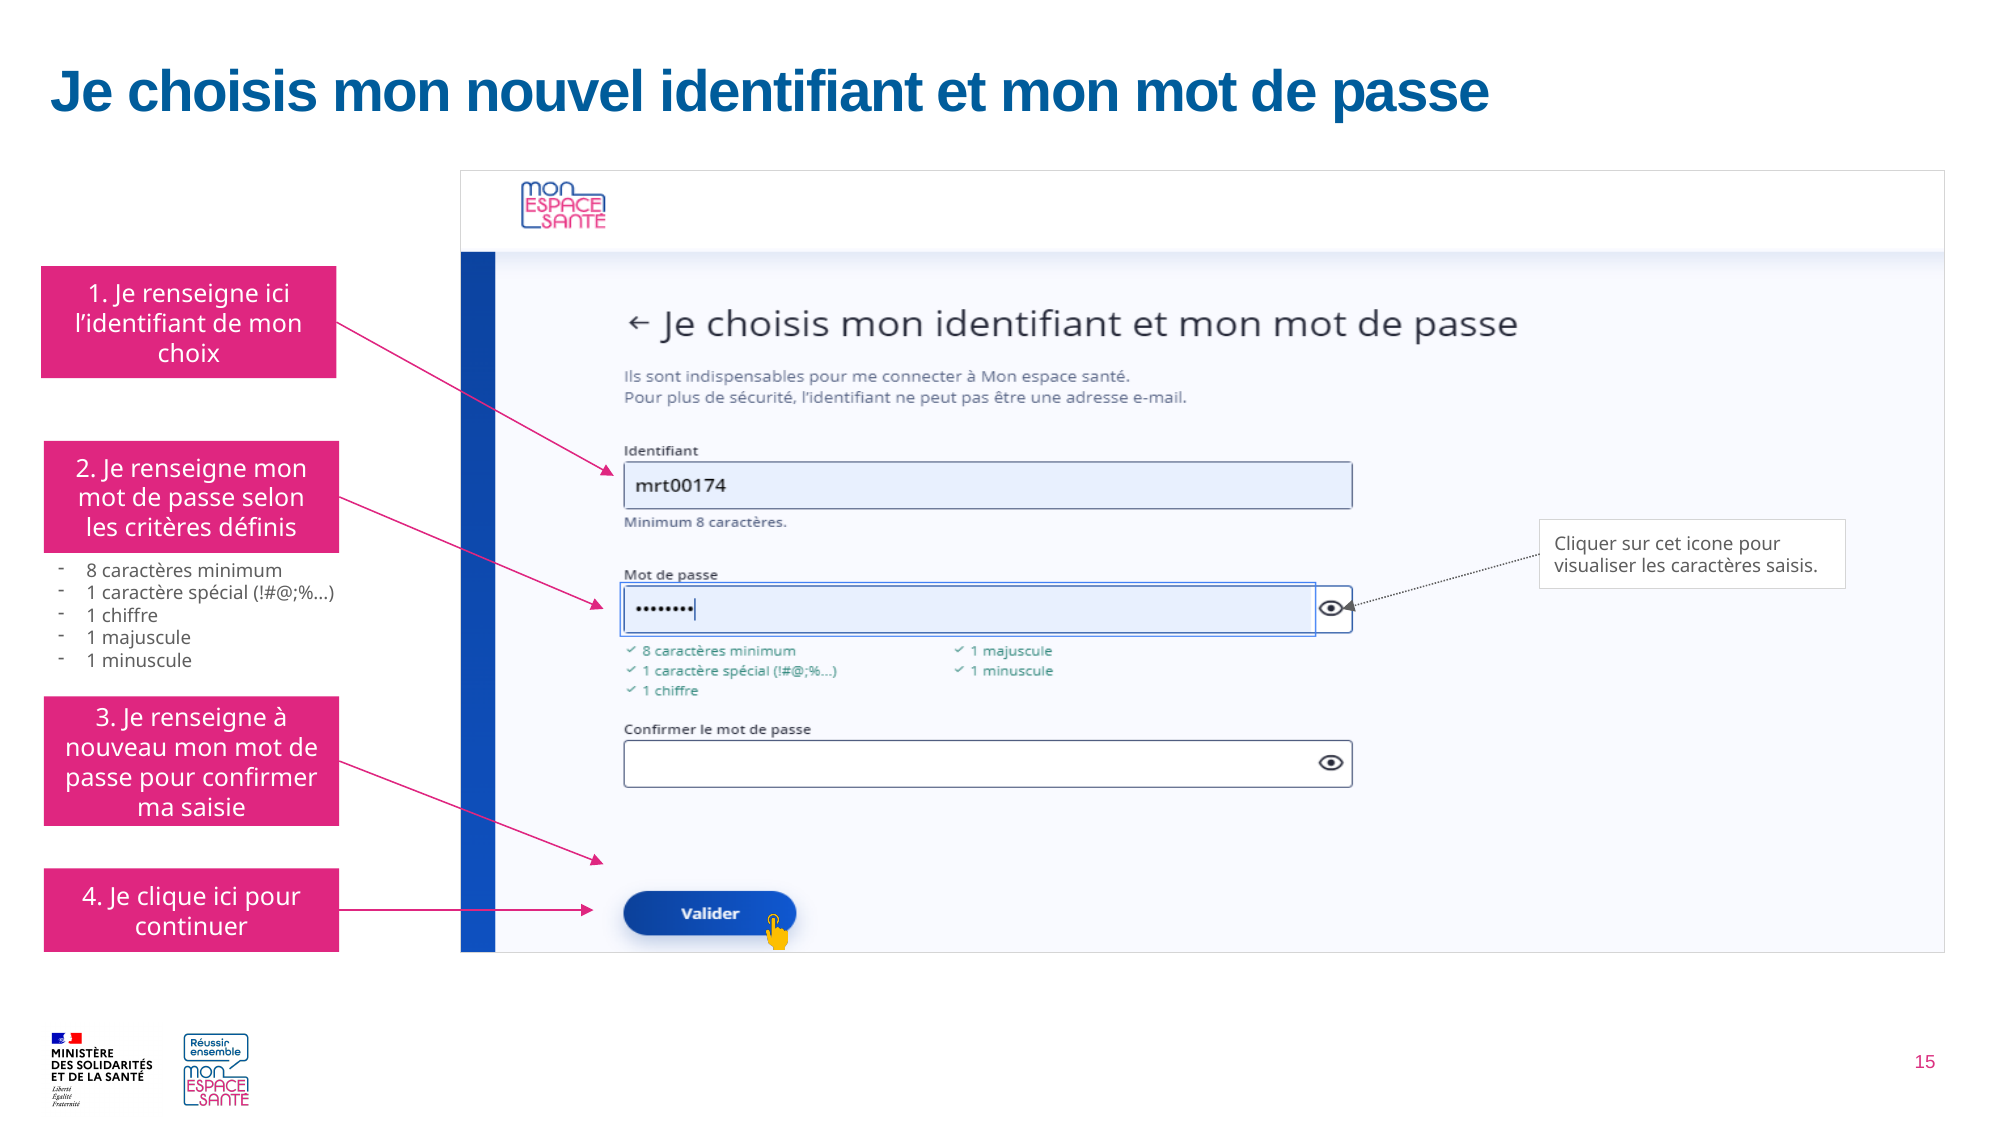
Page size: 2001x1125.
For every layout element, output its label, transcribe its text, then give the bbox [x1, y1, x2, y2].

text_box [460, 170, 1946, 953]
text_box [43, 440, 604, 610]
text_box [43, 868, 594, 953]
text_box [41, 265, 615, 477]
text_box 8 caractères minimum 1 caractère spécial (!#@;%...) 1 chiffre 1 majuscule 1 minuscule [41, 557, 351, 673]
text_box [1341, 553, 1540, 610]
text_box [43, 695, 604, 865]
slide_number 14 [1905, 1040, 1958, 1081]
picture [172, 1022, 260, 1117]
title Je choisis mon nouvel identifiant et mon mot de passe [41, 41, 1887, 149]
picture [41, 1022, 163, 1117]
picture [756, 911, 799, 954]
